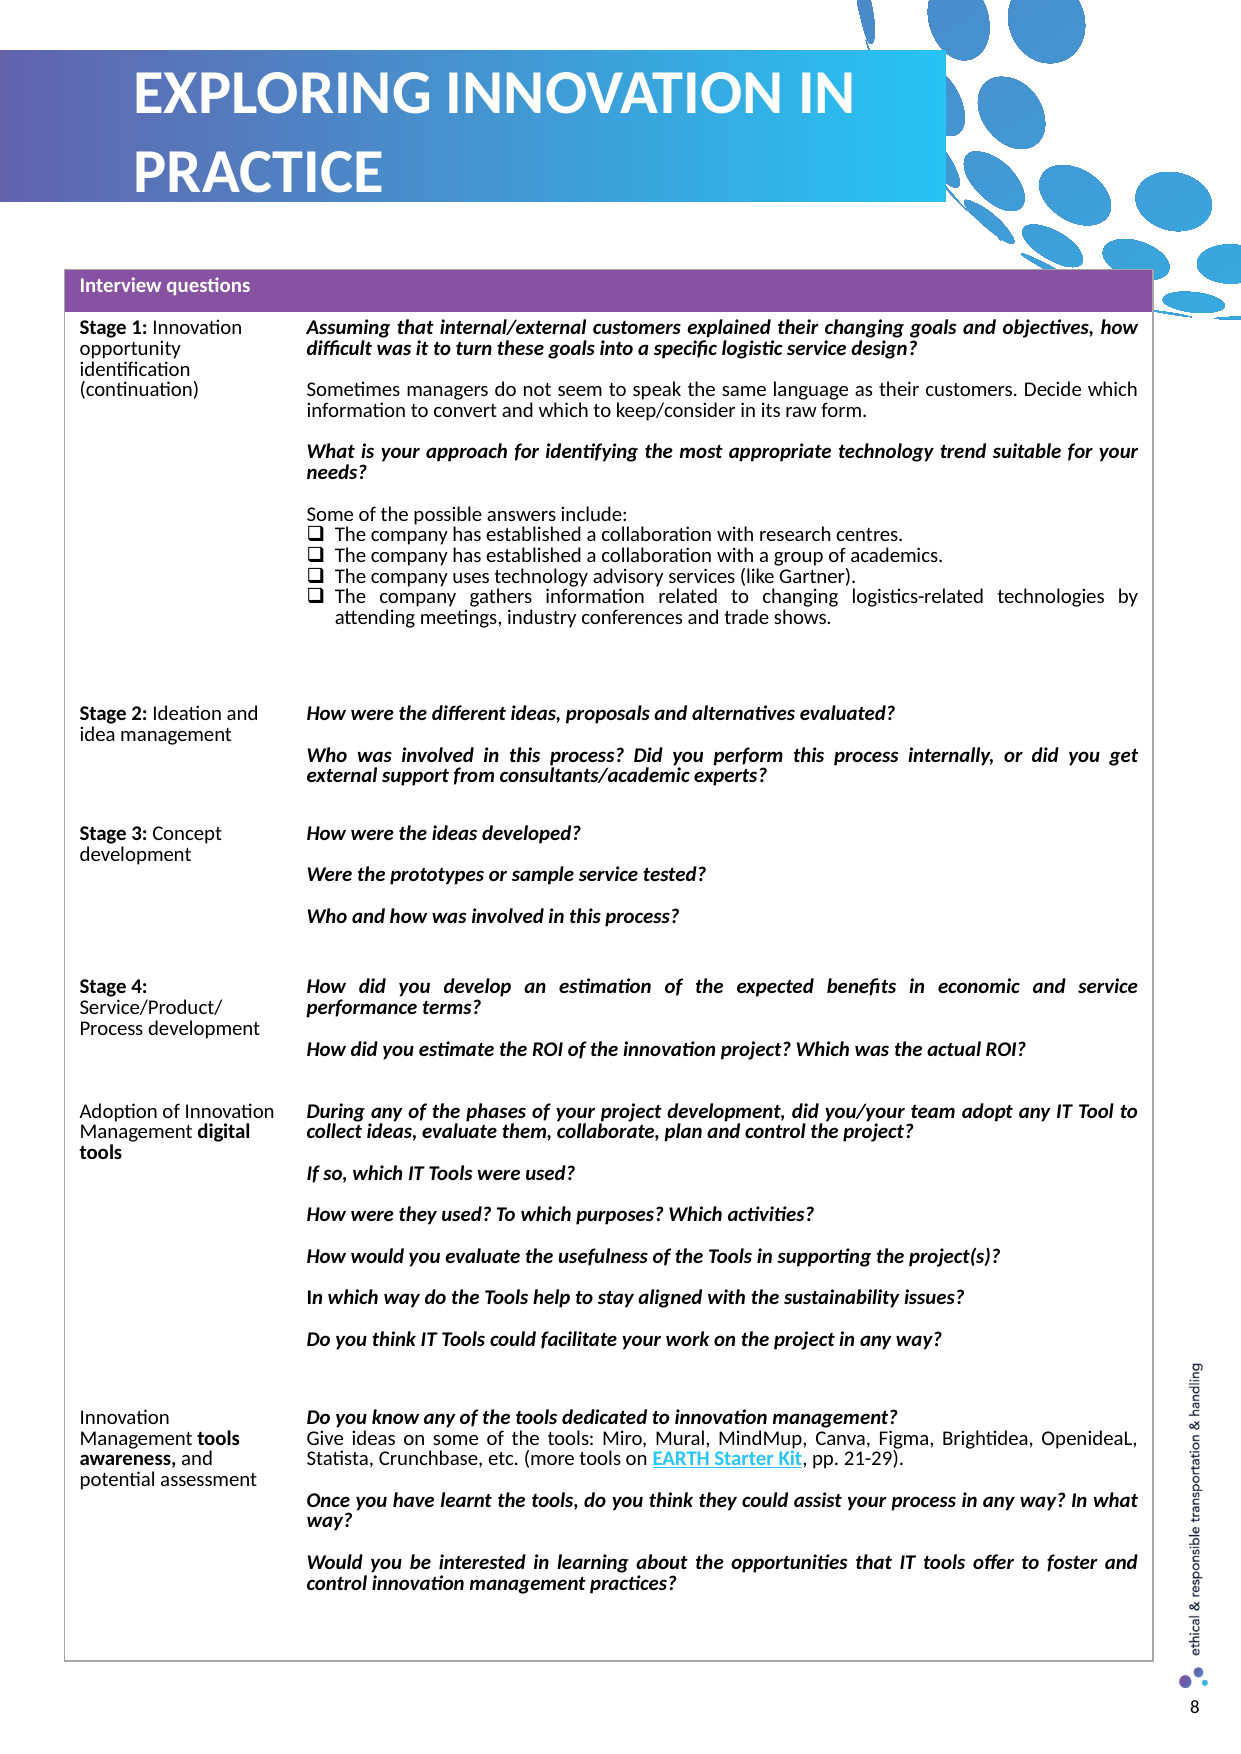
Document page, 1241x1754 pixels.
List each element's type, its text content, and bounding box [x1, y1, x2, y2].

text_box [963, 151, 1025, 211]
table_cell Adoption of Innovation Management digital tools [65, 1095, 292, 1401]
text_box [946, 152, 960, 188]
table_cell Innovation Management tools awareness, and potential assessment [65, 1401, 292, 1660]
text_box [1102, 239, 1170, 280]
text_box [946, 186, 1015, 244]
table_cell Do you know any of the tools dedicated to innovation management? Give ideas on some of the tools: Miro, Mural, MindMup, Canva, Figma, Brightidea, OpenideaL, Statista, Crunchbase, etc. (more tools on EARTH Starter Kit, pp. 21-29). Once you have learnt the tools, do you think they could assist your process in any way? In what way? Would you be interested in learning about the opportunities that IT tools offer to foster and control innovation management practices? [292, 1401, 1152, 1660]
text_box [857, 0, 875, 50]
text_box [1022, 224, 1083, 268]
text_box [927, 0, 990, 61]
table_cell How were the different ideas, proposals and alternatives evaluated? Who was involved in this process? Did you perform this process internally, or did you get external support from consultants/academic experts? [292, 698, 1152, 818]
picture [1179, 1357, 1217, 1680]
text_box [1008, 0, 1086, 64]
text_box [1021, 253, 1056, 269]
list EXPLORING INNOVATION IN PRACTICE [0, 50, 946, 202]
table_cell Stage 2: Ideation and idea management [65, 698, 292, 818]
table_cell How did you develop an estimation of the expected benefits in economic and service performance terms? How did you estimate the ROI of the innovation project? Which was the actual ROI? [292, 971, 1152, 1095]
table_cell Stage 4: Service/Product/ Process development [65, 971, 292, 1095]
table_cell How were the ideas developed? Were the prototypes or sample service tested? Who and how was involved in this process? [292, 818, 1152, 971]
text_box [946, 76, 965, 136]
text_box [1135, 172, 1212, 232]
table_cell During any of the phases of your project development, did you/your team adopt any IT Tool to collect ideas, evaluate them, collaborate, plan and control the project? If so, which IT Tools were used? How were they used? To which purposes? Which activities? How would you evaluate the usefulness of the Tools in supporting the project(s)? In which way do the Tools help to stay aligned with the sustainability issues? Do you think IT Tools could facilitate your work on the project in any way? [292, 1095, 1152, 1401]
text_box [977, 76, 1046, 149]
text_box [1039, 165, 1111, 226]
table_cell Stage 1: Innovation opportunity identification (continuation) [65, 312, 292, 698]
text_box [1154, 310, 1192, 318]
text_box [1214, 316, 1241, 320]
text_box [1162, 291, 1225, 313]
table_cell Assuming that internal/external customers explained their changing goals and objectives, how difficult was it to turn these goals into a specific logistic service design? Sometimes managers do not seem to speak the same language as their customers. Decide which information to convert and which to keep/consider in its raw form. What is your approach for identifying the most appropriate technology trend suitable for your needs? Some of the possible answers include: The company has established a collaboration with research centres. The company has established a collaboration with a group of academics. The company uses technology advisory services (like Gartner). The company gathers information related to changing logistics-related technologies by attending meetings, industry conferences and trade shows. [292, 312, 1152, 698]
slide_number 8 [1153, 1676, 1215, 1736]
table_header Interview questions [65, 270, 1152, 312]
table_cell Stage 3: Concept development [65, 818, 292, 971]
text_box [1197, 244, 1241, 284]
